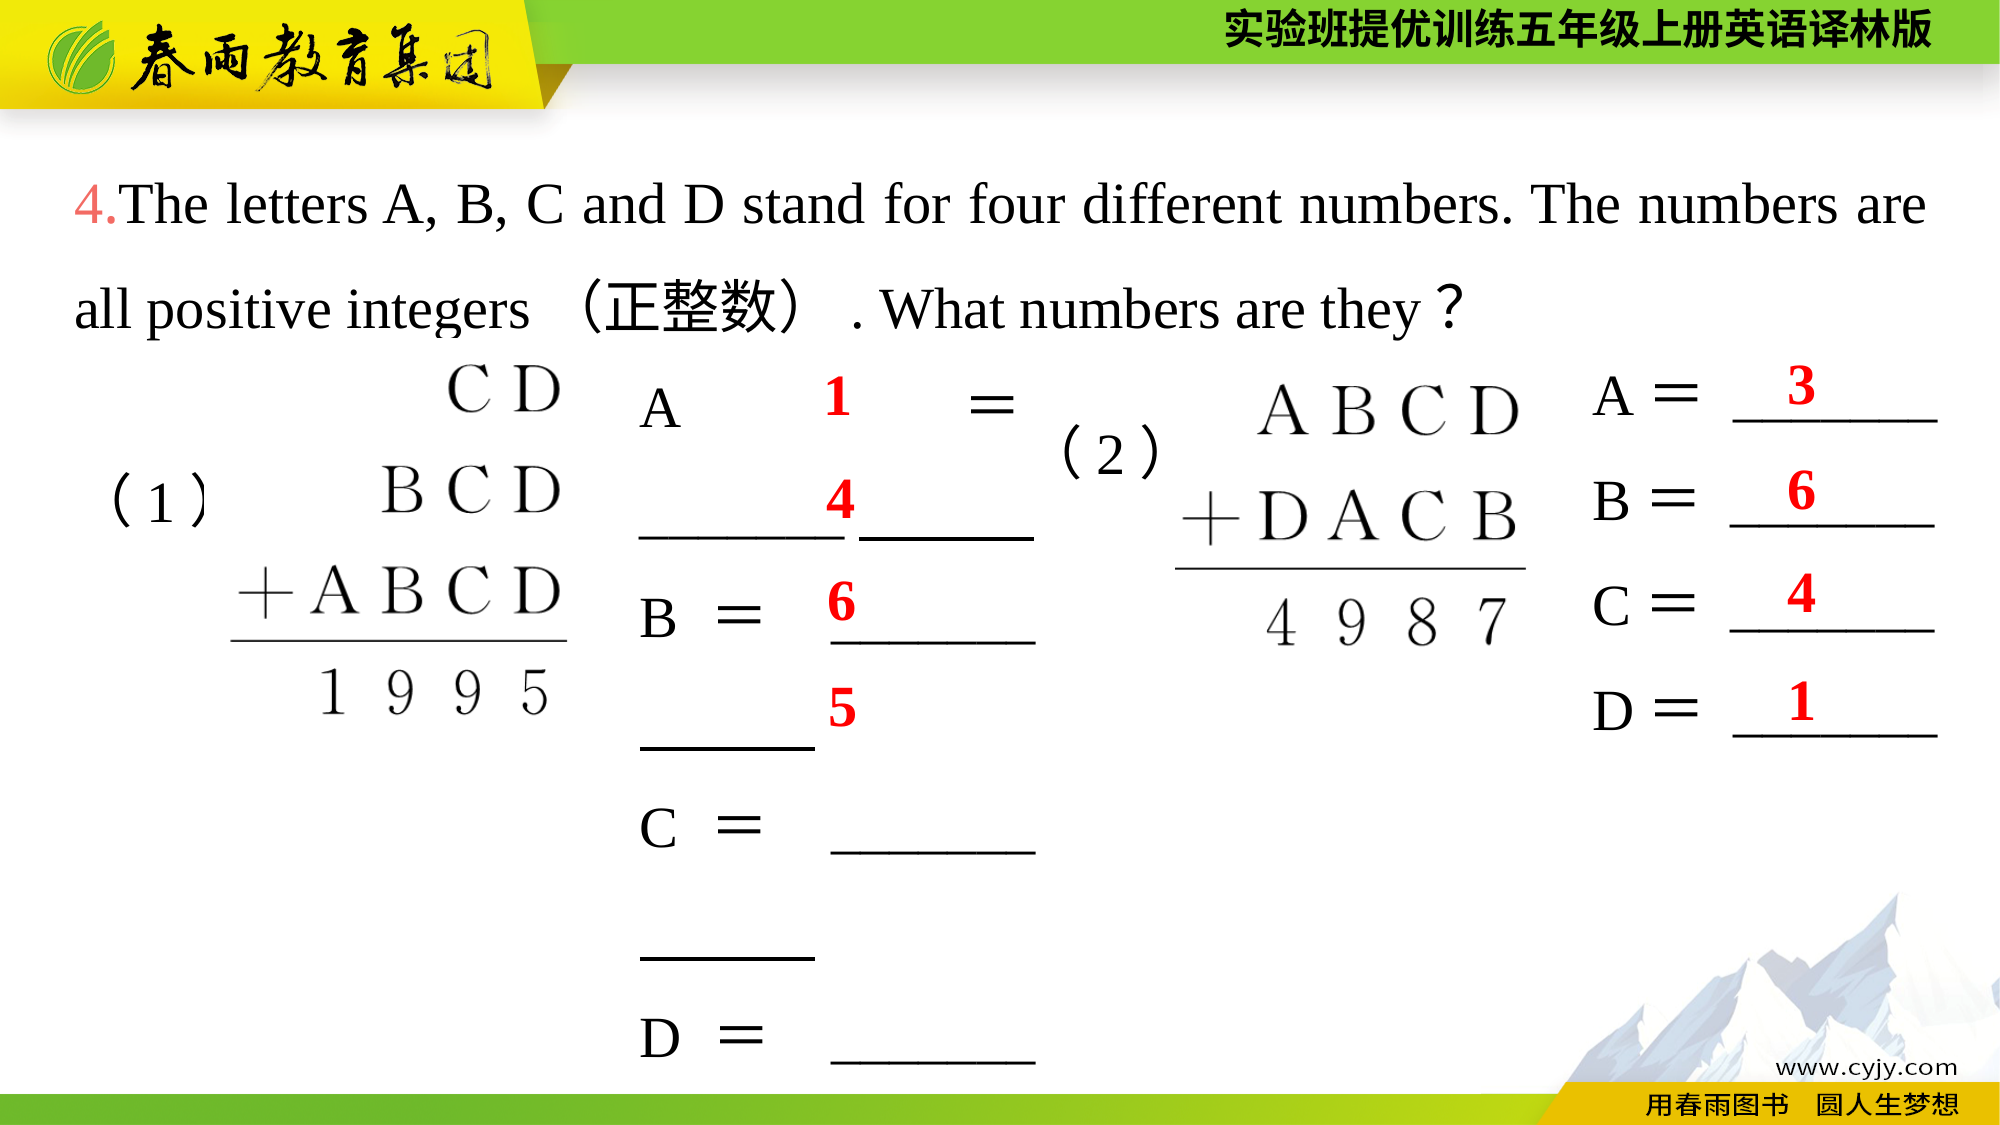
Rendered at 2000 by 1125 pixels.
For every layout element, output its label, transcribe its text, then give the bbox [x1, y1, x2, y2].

text_box 3 [1772, 338, 1832, 424]
text_box 1 [808, 349, 868, 435]
text_box 6 [813, 554, 872, 640]
text_box 6 [1772, 443, 1832, 529]
picture [0, 0, 2000, 1125]
text_box 5 [813, 660, 873, 746]
text_box 4 [811, 453, 871, 538]
text_box 4 [1772, 546, 1832, 632]
text_box 1 [1772, 654, 1832, 740]
text_box A＝ _______ B＝ _______ C＝ _______ D＝ _______ [1577, 315, 1968, 750]
text_box A＝_______ B＝ _______ C＝ _______ D＝ _______ [625, 326, 1051, 1125]
text_box （2） [1009, 408, 1170, 494]
list 4.The letters A, B, C and D stand for four different numbers. The numbers are all positive integers（正整数）. What numbers are they？ （1） [59, 122, 1944, 547]
